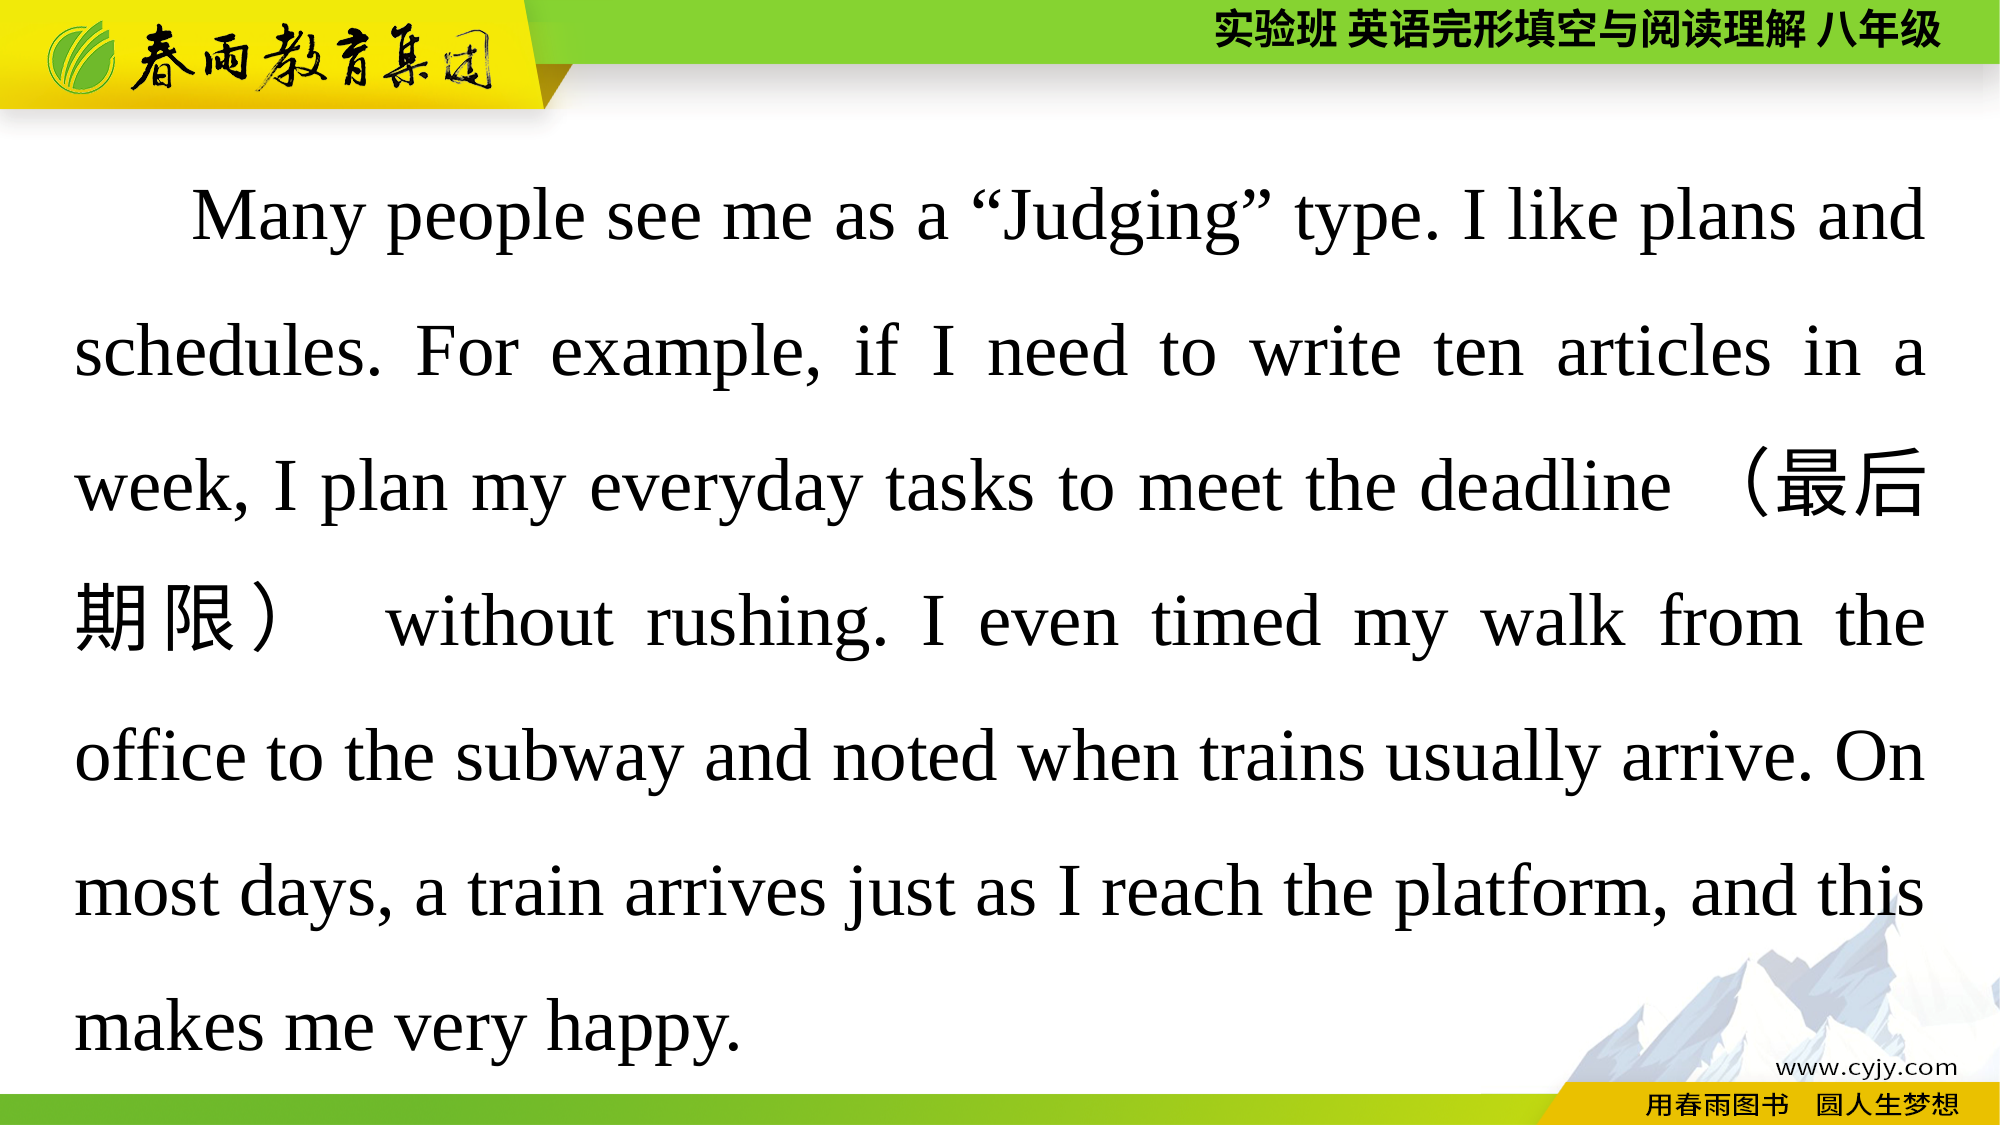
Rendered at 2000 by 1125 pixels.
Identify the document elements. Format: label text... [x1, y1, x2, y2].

picture [0, 0, 2000, 1125]
list Many people see me as a “Judging” type. I like plans and schedules. For example, if I need to write ten articles in a week, I plan my everyday tasks to meet the deadline（最后期限） without rushing. I even timed my walk from the office to the subway and noted when trains usually arrive. On most days, a train arrives just as I reach the platform, and this makes me very happy. [59, 112, 1944, 1082]
